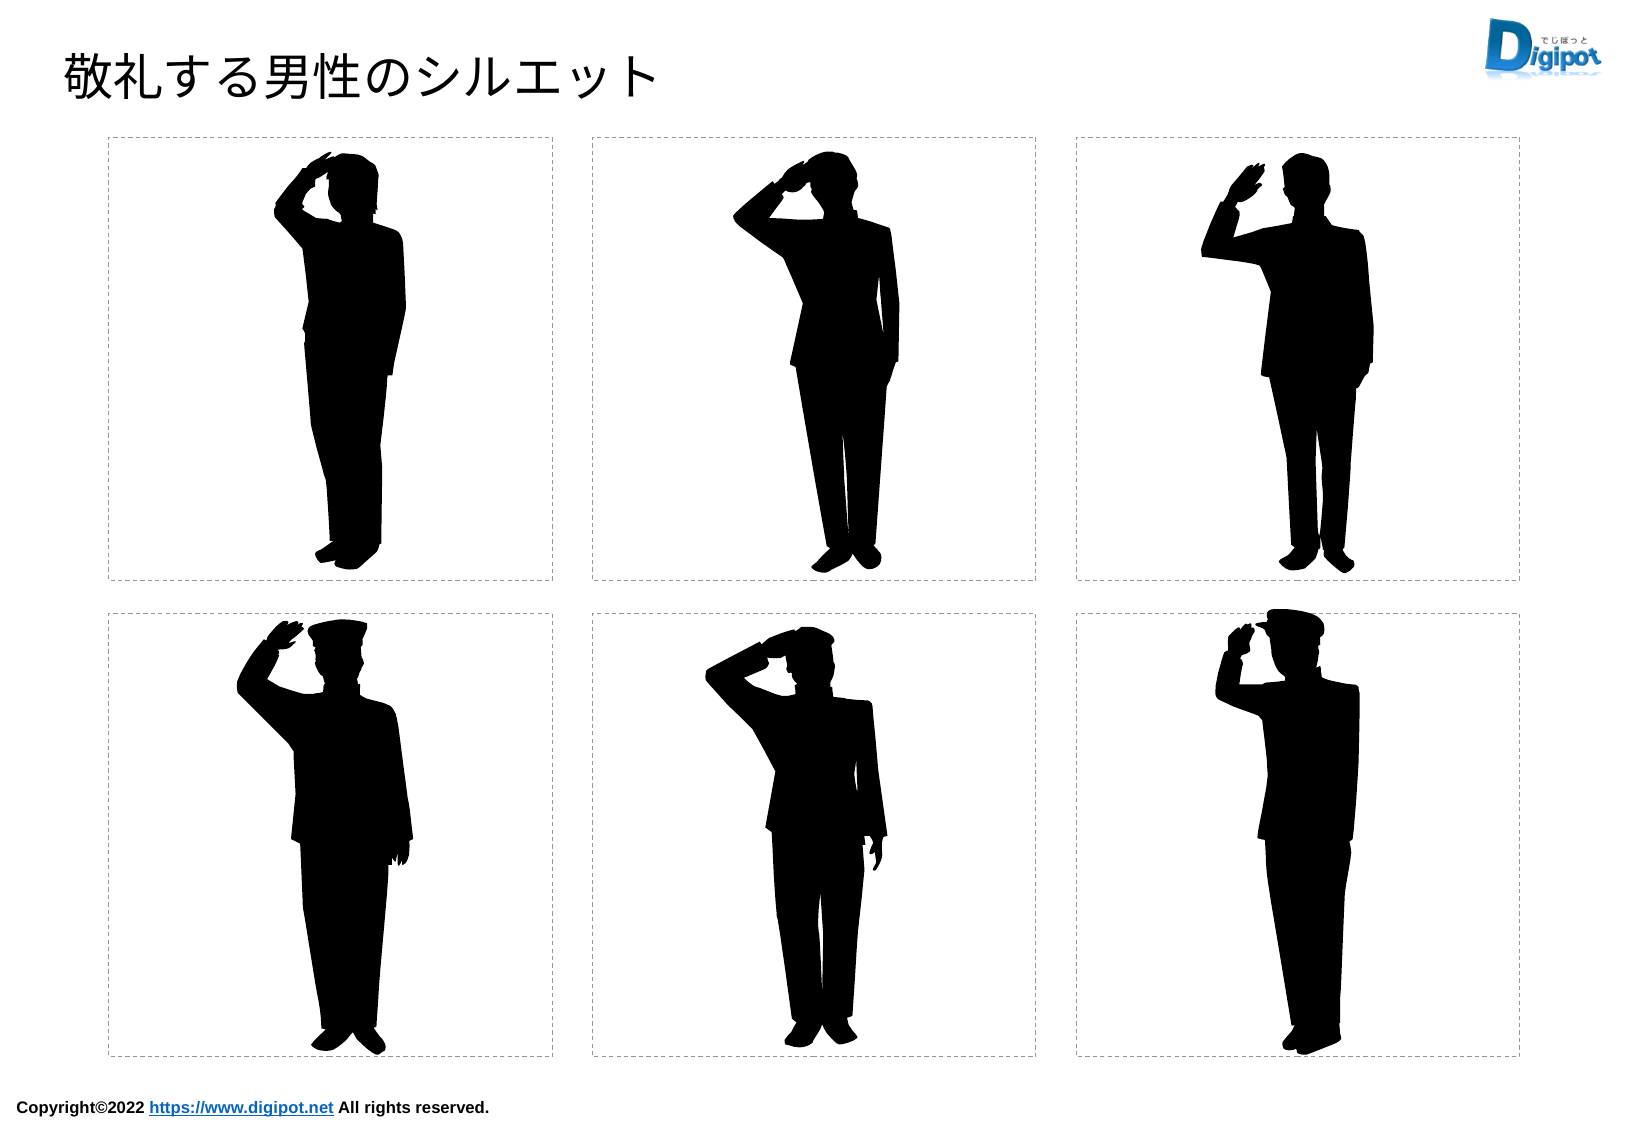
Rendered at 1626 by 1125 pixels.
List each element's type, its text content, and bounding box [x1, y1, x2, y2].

text_box [1201, 153, 1374, 574]
picture [1485, 18, 1602, 82]
text_box [733, 151, 900, 573]
text_box [1215, 609, 1360, 1055]
text_box [705, 626, 888, 1048]
text_box 敬礼する男性のシルエット [48, 38, 679, 113]
text_box [236, 619, 414, 1055]
text_box [274, 151, 407, 570]
